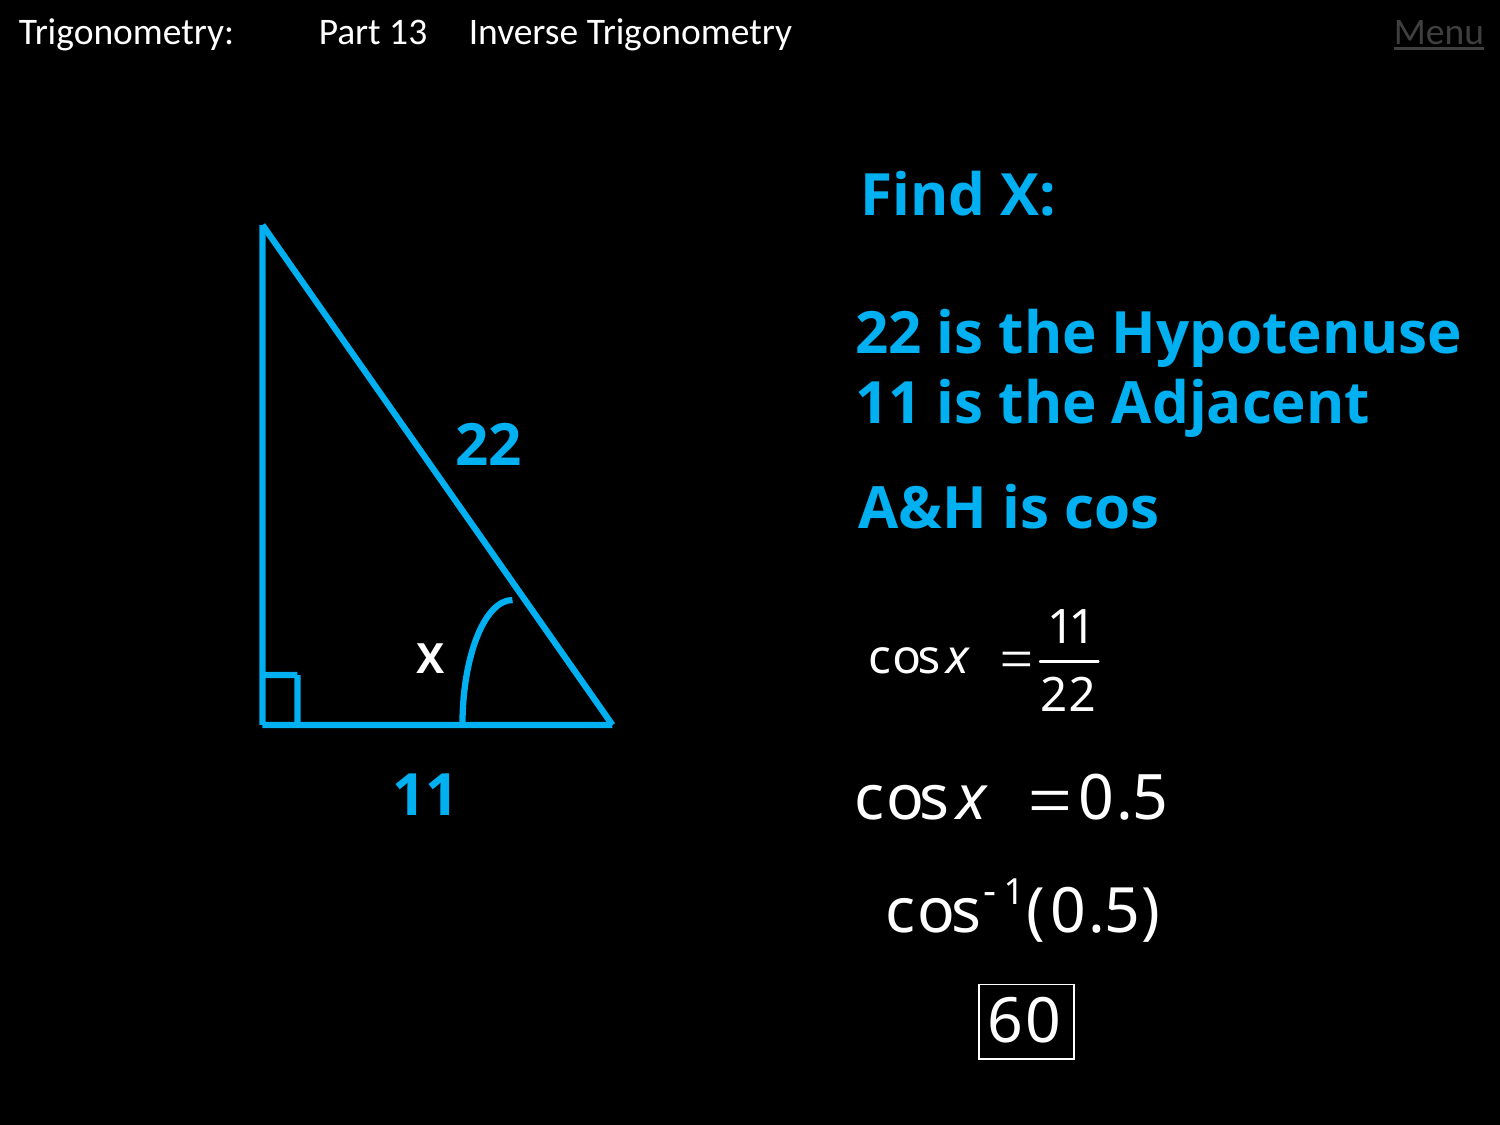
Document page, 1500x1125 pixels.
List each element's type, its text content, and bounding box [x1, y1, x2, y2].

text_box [877, 859, 1176, 960]
text_box Menu [1379, 0, 1500, 60]
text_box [846, 762, 1181, 836]
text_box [979, 985, 1074, 1059]
text_box 22 is the Hypotenuse 11 is the Adjacent [840, 287, 1478, 443]
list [862, 590, 1108, 722]
text_box 11 [377, 750, 475, 835]
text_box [262, 224, 613, 726]
text_box A&H is cos [843, 462, 1175, 548]
text_box Trigonometry: Part 13 Inverse Trigonometry [3, 0, 808, 60]
text_box Find X: [845, 149, 1071, 235]
text_box [0, 0, 1500, 64]
